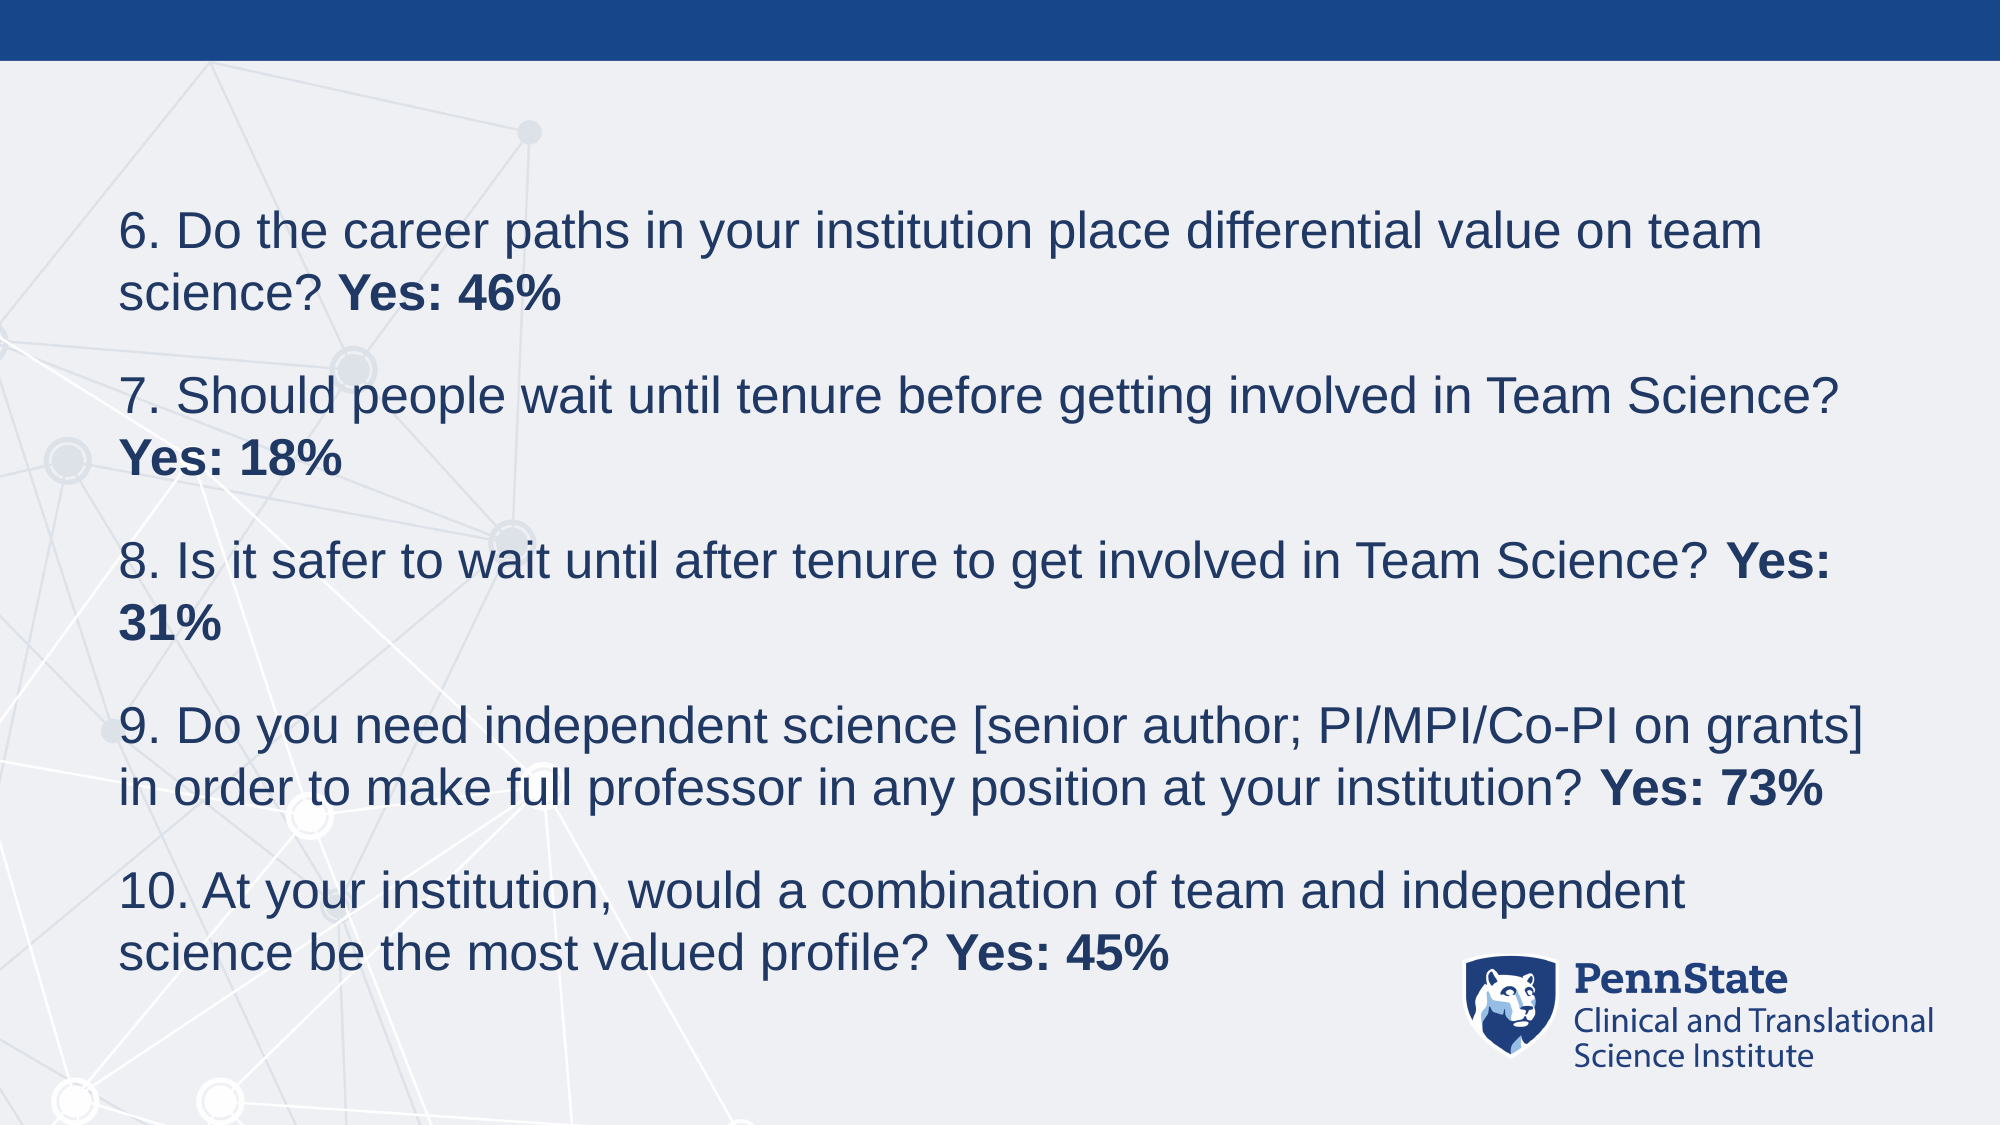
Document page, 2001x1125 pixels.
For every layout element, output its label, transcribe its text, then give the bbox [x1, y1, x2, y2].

list 6. Do the career paths in your institution place differential value on team science? Yes: 46% 7. Should people wait until tenure before getting involved in Team Science? Yes: 18% 8. Is it safer to wait until after tenure to get involved in Team Science? Yes: 31% 9. Do you need independent science [senior author; PI/MPI/Co-PI on grants] in order to make full professor in any position at your institution? Yes: 73% 10. At your institution, would a combination of team and independent science be the most valued profile? Yes: 45% [103, 188, 1890, 1015]
picture [0, 0, 2000, 1125]
